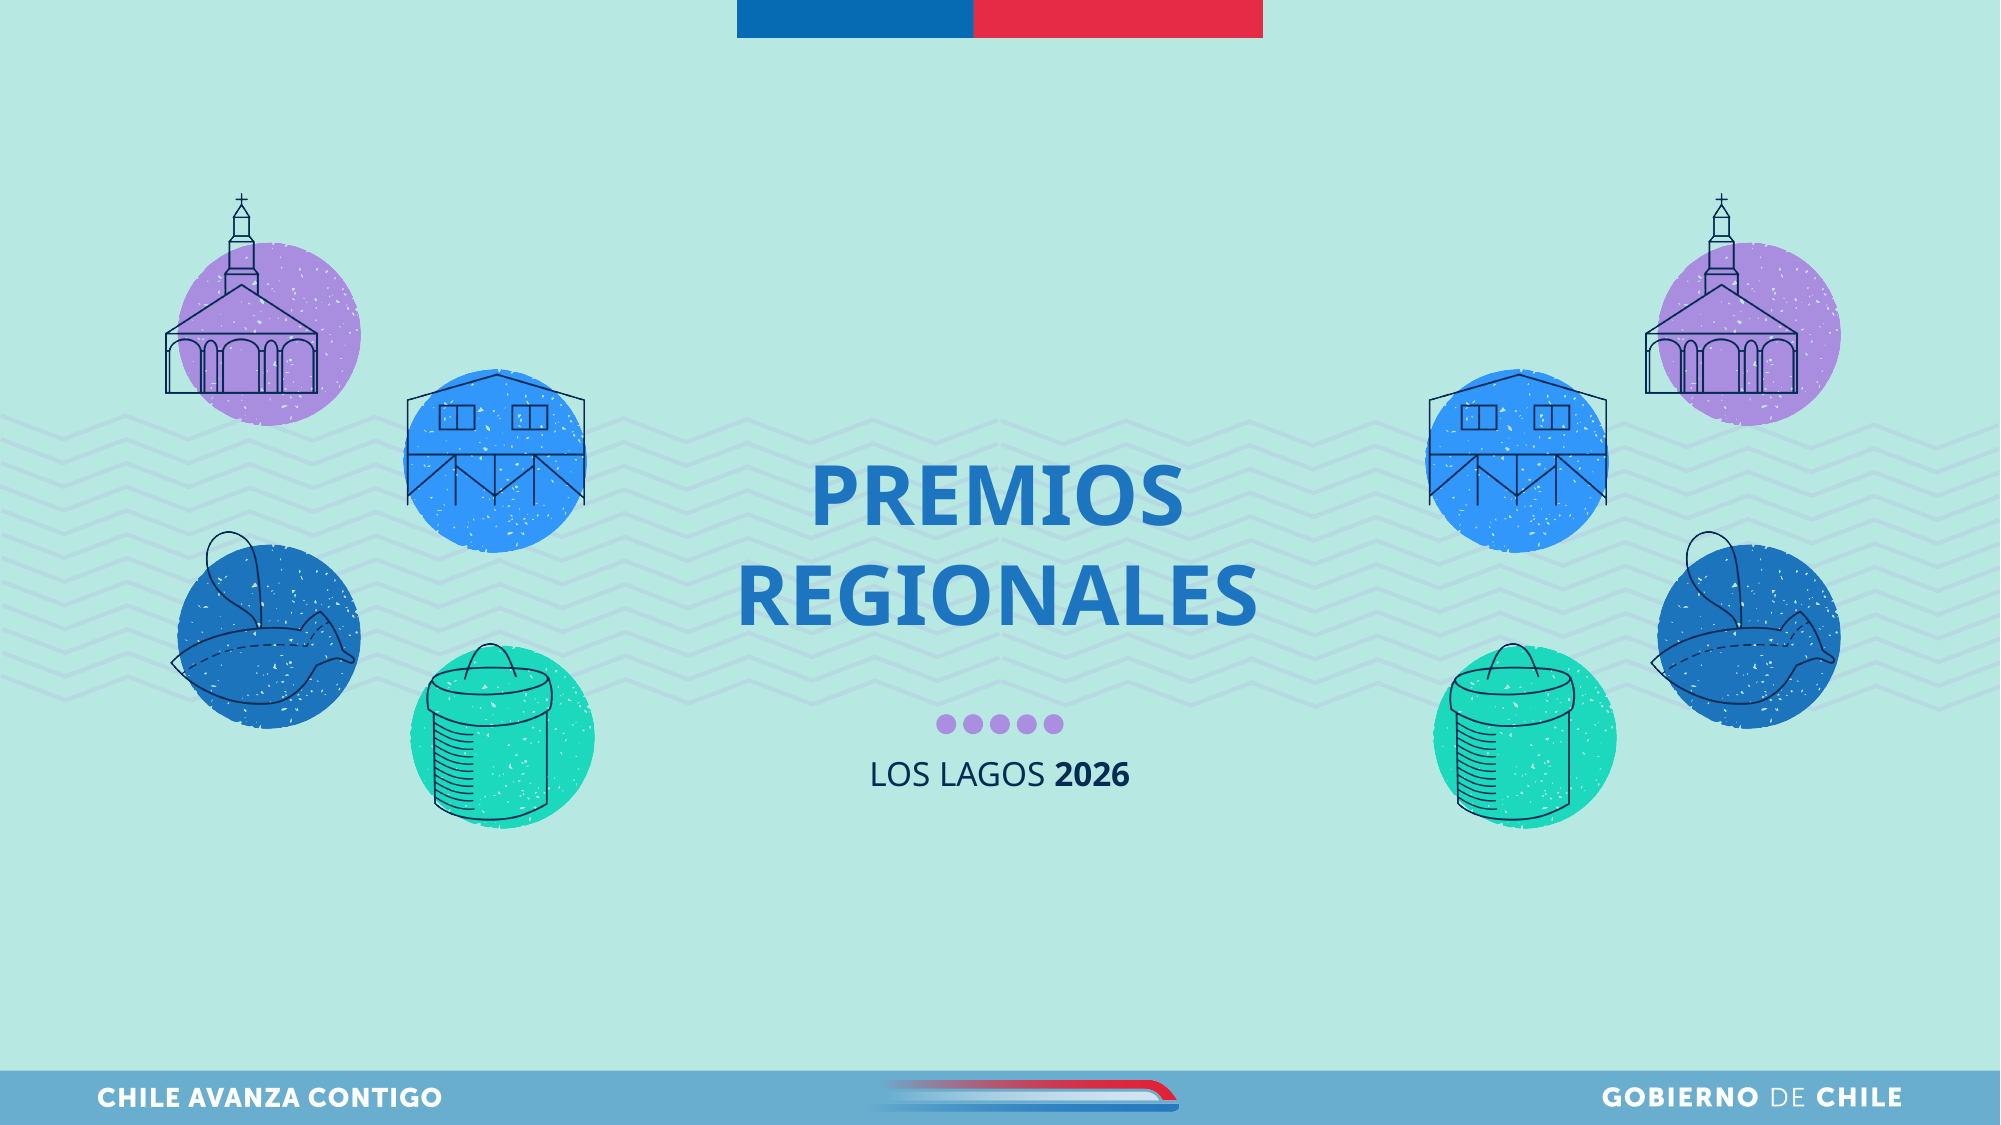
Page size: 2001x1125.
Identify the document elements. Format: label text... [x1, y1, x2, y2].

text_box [936, 714, 1064, 735]
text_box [0, 413, 2000, 712]
picture [0, 531, 2000, 1070]
text_box [0, 1070, 2000, 1125]
text_box LOS LAGOS 2026 [854, 745, 1146, 801]
picture [98, 1080, 1902, 1112]
picture [0, 0, 2000, 553]
